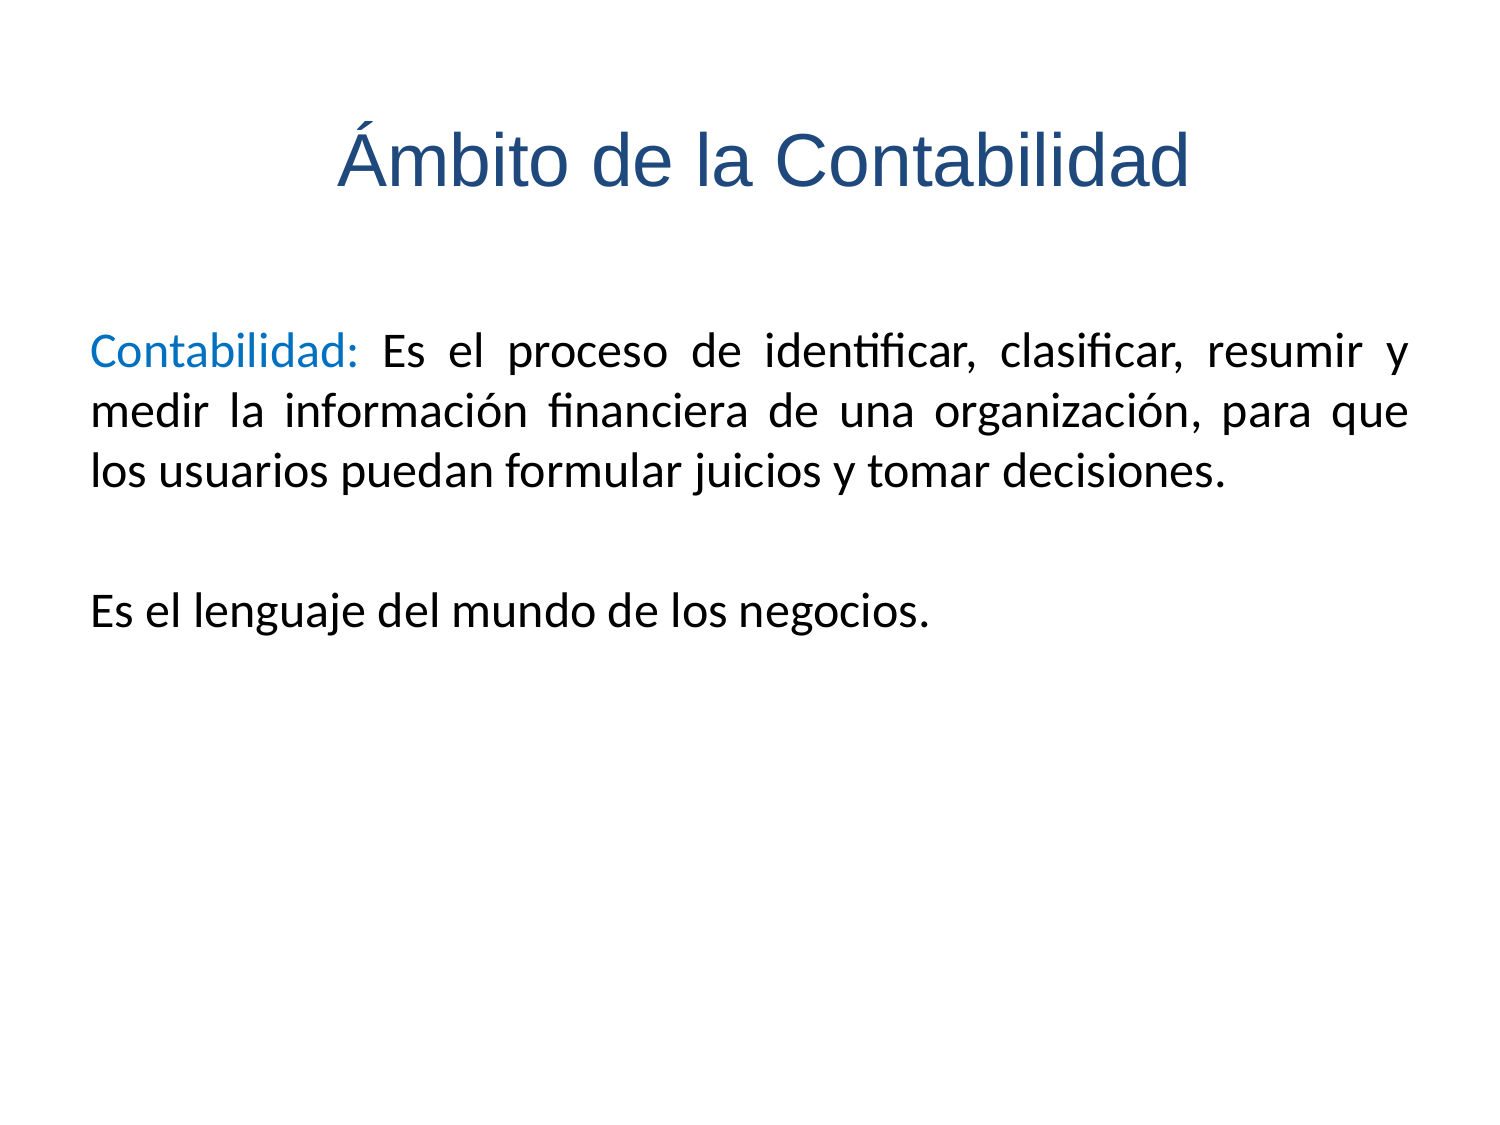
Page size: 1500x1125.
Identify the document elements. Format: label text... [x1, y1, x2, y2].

text_box Ámbito de la Contabilidad [171, 70, 1359, 244]
list Contabilidad: Es el proceso de identificar, clasificar, resumir y medir la información financiera de una organización, para que los usuarios puedan formular juicios y tomar decisiones. Es el lenguaje del mundo de los negocios. [75, 309, 1425, 953]
